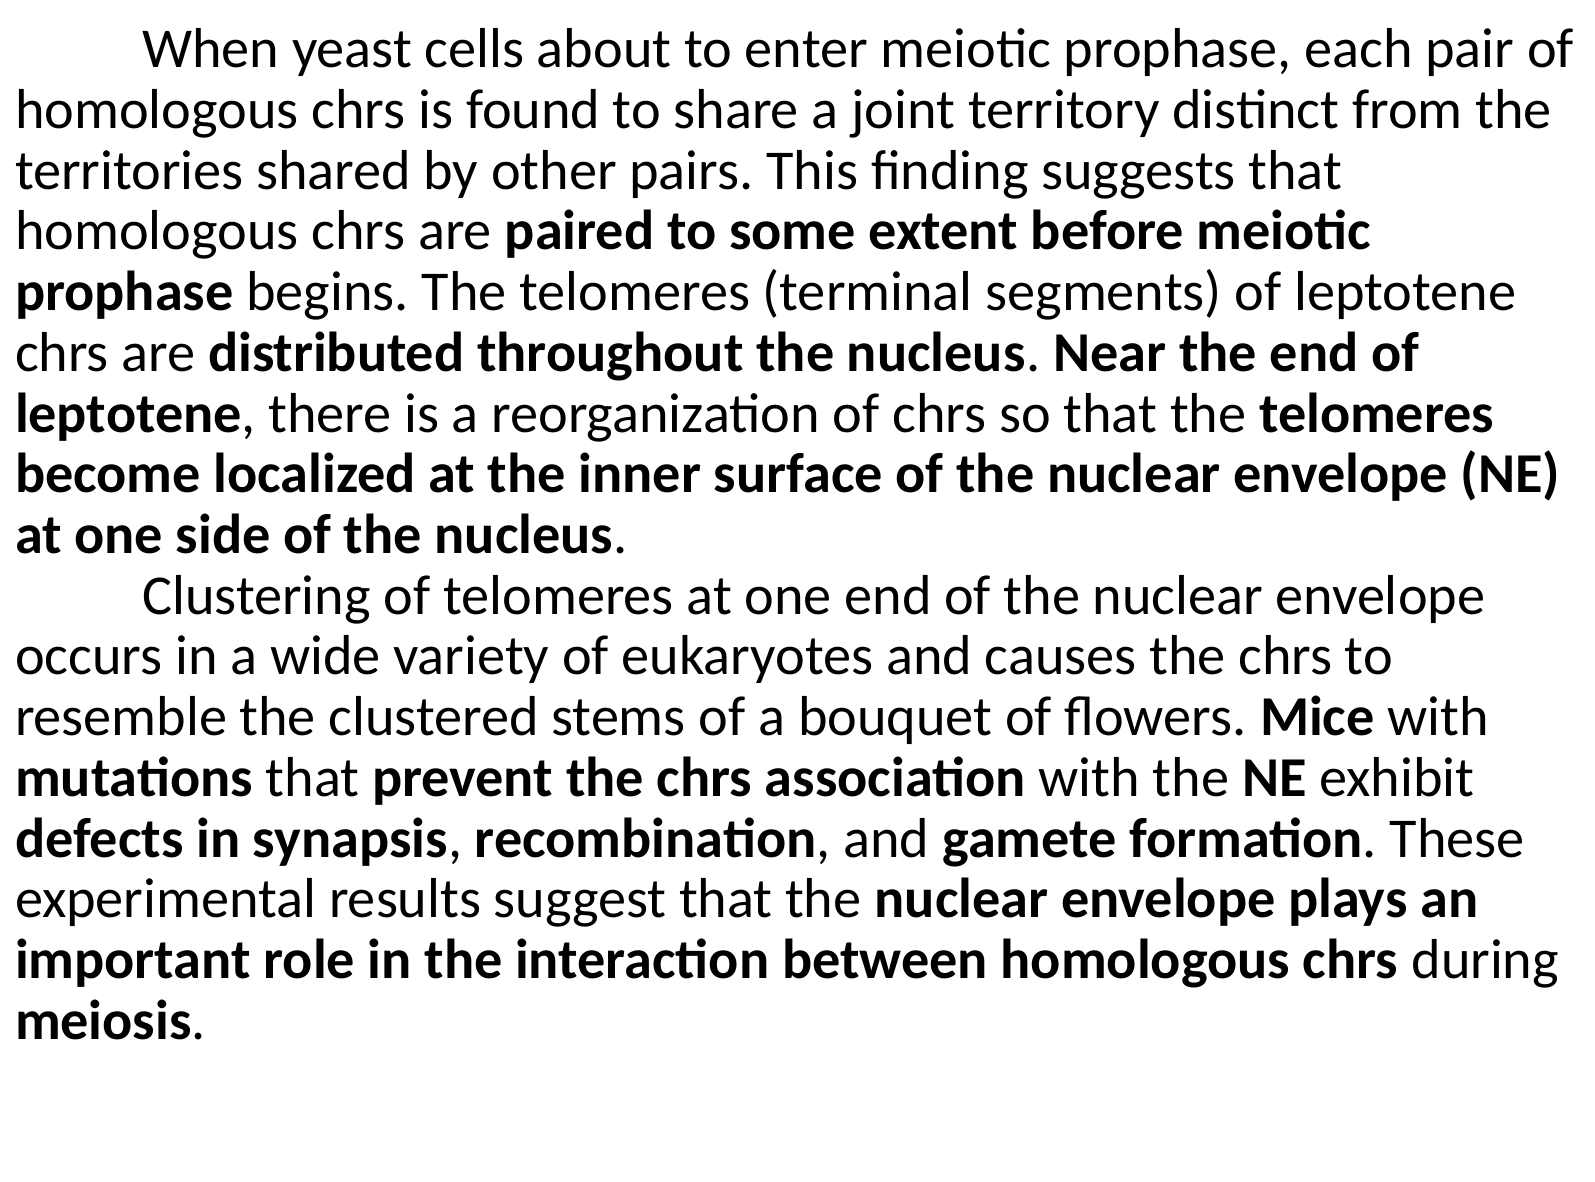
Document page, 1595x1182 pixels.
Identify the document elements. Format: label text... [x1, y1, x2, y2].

text_box When yeast cells about to enter meiotic prophase, each pair of homologous chrs is found to share a joint territory distinct from the territories shared by other pairs. This finding suggests that homologous chrs are paired to some extent before meiotic prophase begins. The telomeres (terminal segments) of leptotene chrs are distributed throughout the nucleus. Near the end of leptotene, there is a reorganization of chrs so that the telomeres become localized at the inner surface of the nuclear envelope (NE) at one side of the nucleus. Clustering of telomeres at one end of the nuclear envelope occurs in a wide variety of eukaryotes and causes the chrs to resemble the clustered stems of a bouquet of flowers. Mice with mutations that prevent the chrs association with the NE exhibit defects in synapsis, recombination, and gamete formation. These experimental results suggest that the nuclear envelope plays an important role in the interaction between homologous chrs during meiosis. [0, 11, 1595, 1059]
